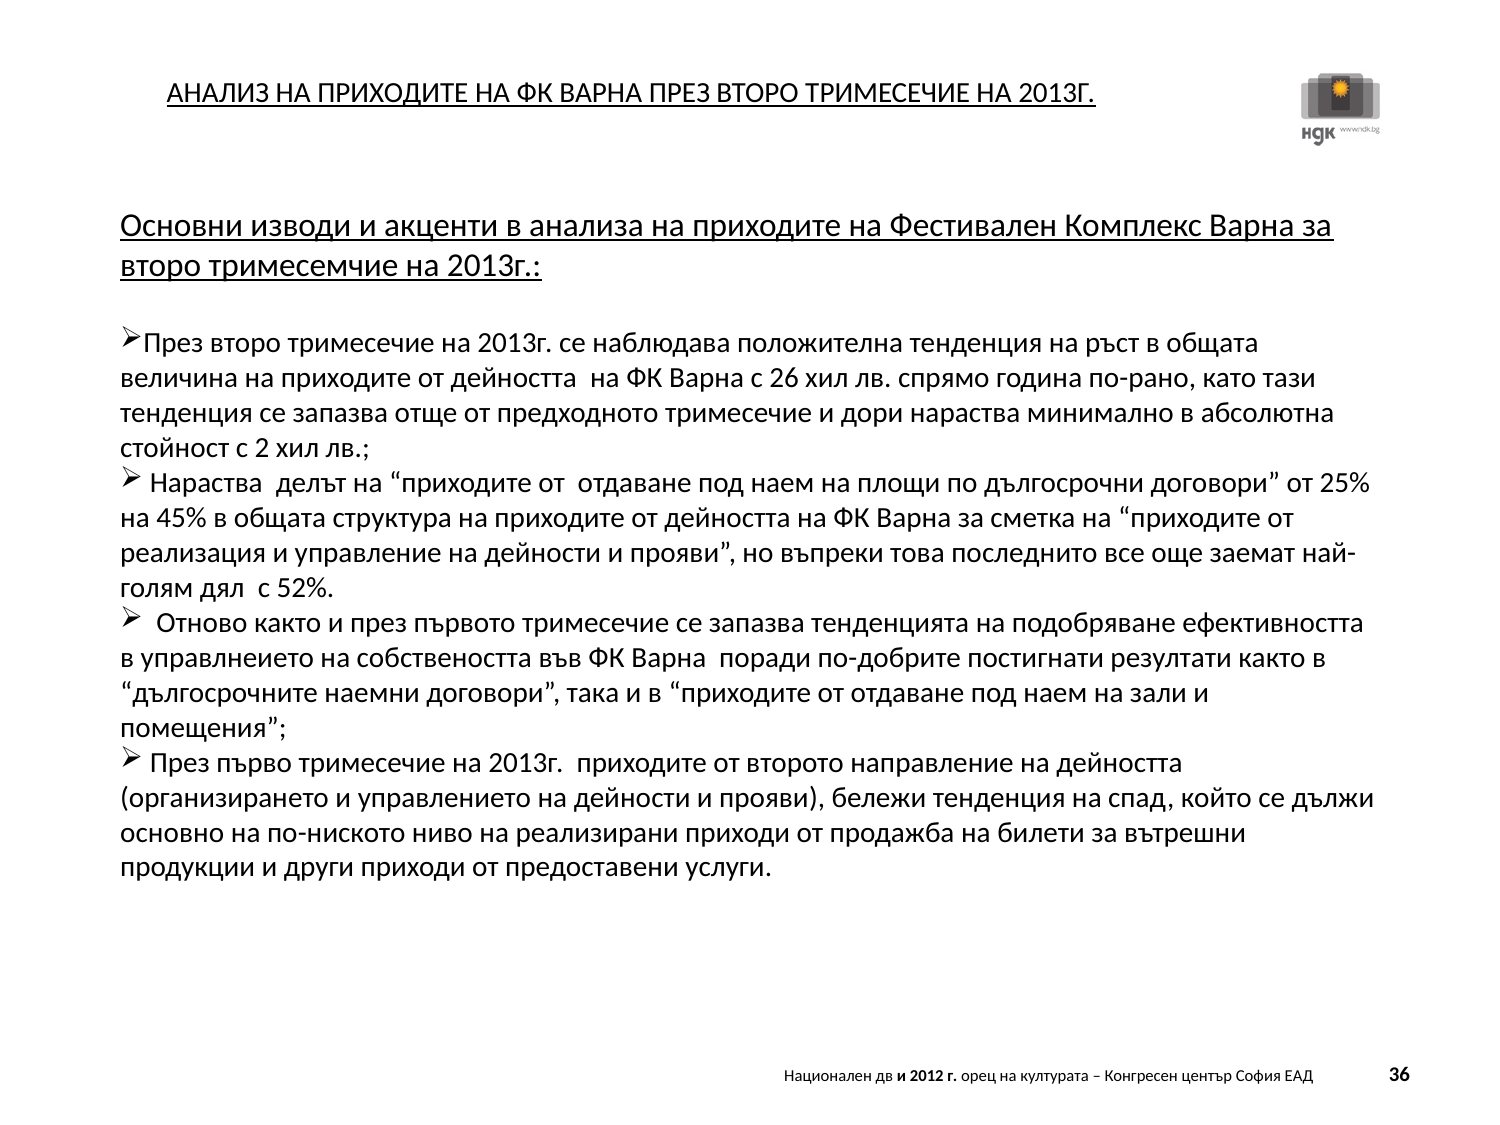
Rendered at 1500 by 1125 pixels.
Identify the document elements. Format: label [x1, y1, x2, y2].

text_box [74, 66, 1188, 161]
text_box [105, 196, 1395, 926]
picture [1282, 62, 1397, 151]
text_box [599, 1042, 1425, 1103]
